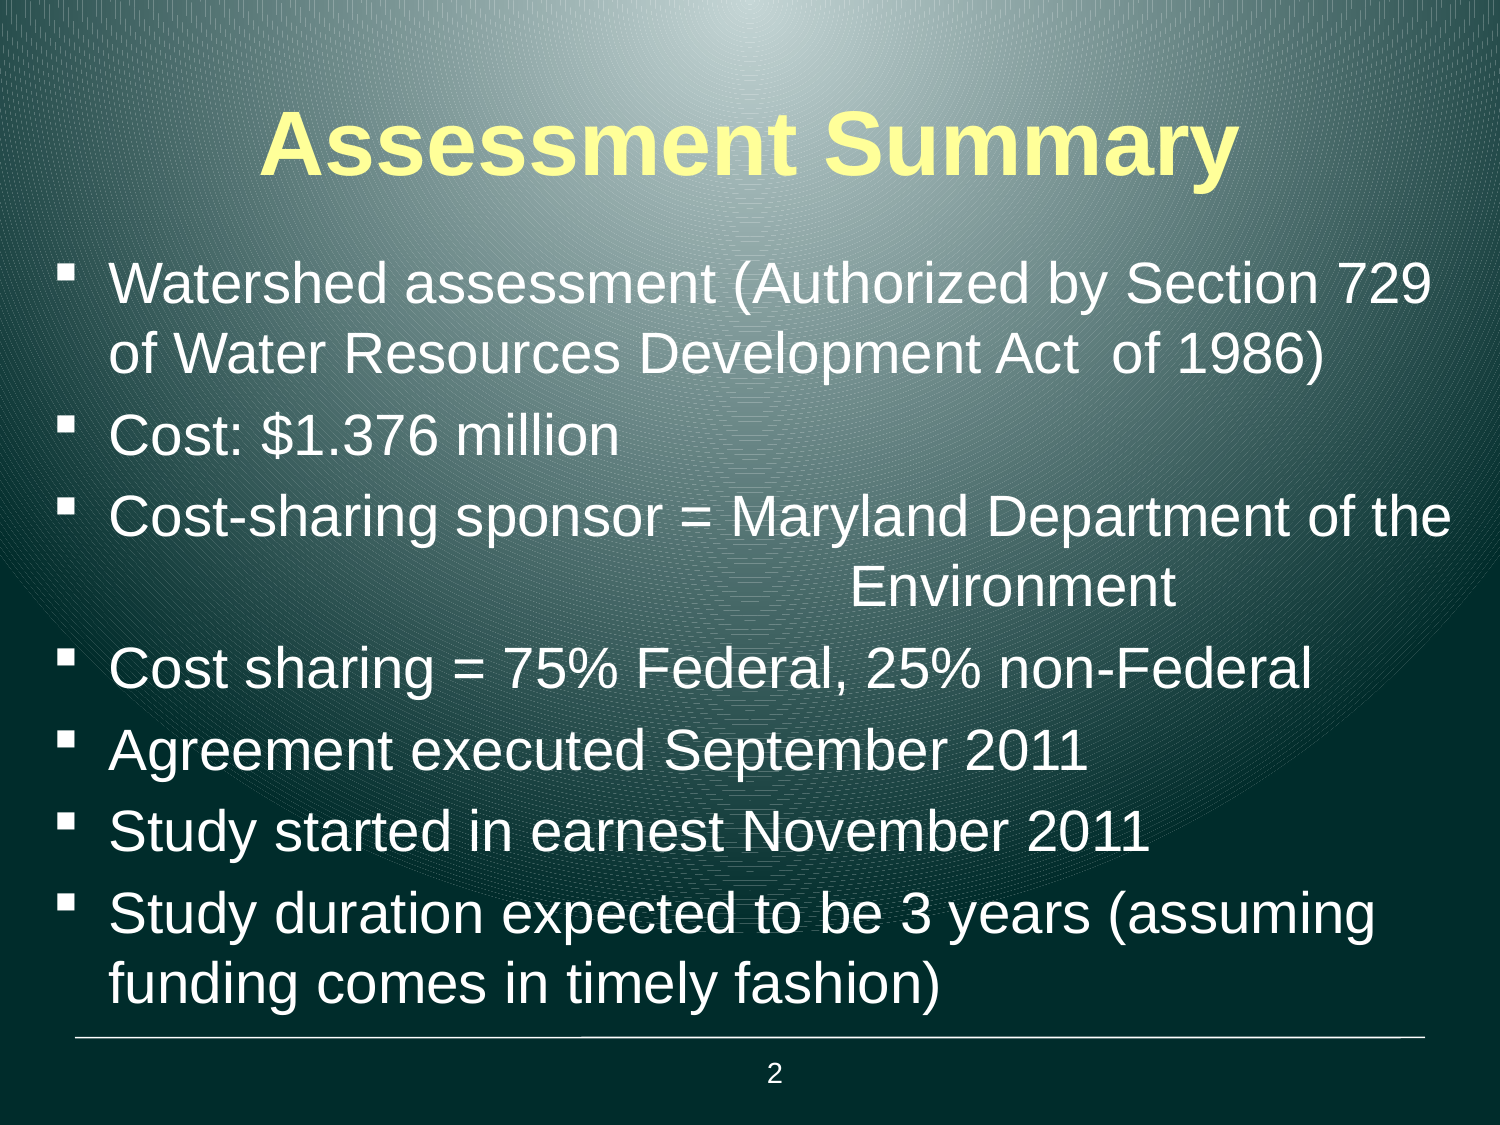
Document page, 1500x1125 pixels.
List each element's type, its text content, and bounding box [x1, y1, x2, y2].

list Watershed assessment (Authorized by Section 729 of Water Resources Development Act of 1986) Cost: $1.376 million Cost-sharing sponsor = Maryland Department of the Environment Cost sharing = 75% Federal, 25% non-Federal Agreement executed September 2011 Study started in earnest November 2011 Study duration expected to be 3 years (assuming funding comes in timely fashion) [37, 237, 1476, 1125]
slide_number 2 [599, 1046, 951, 1125]
title Assessment Summary [74, 44, 1426, 233]
